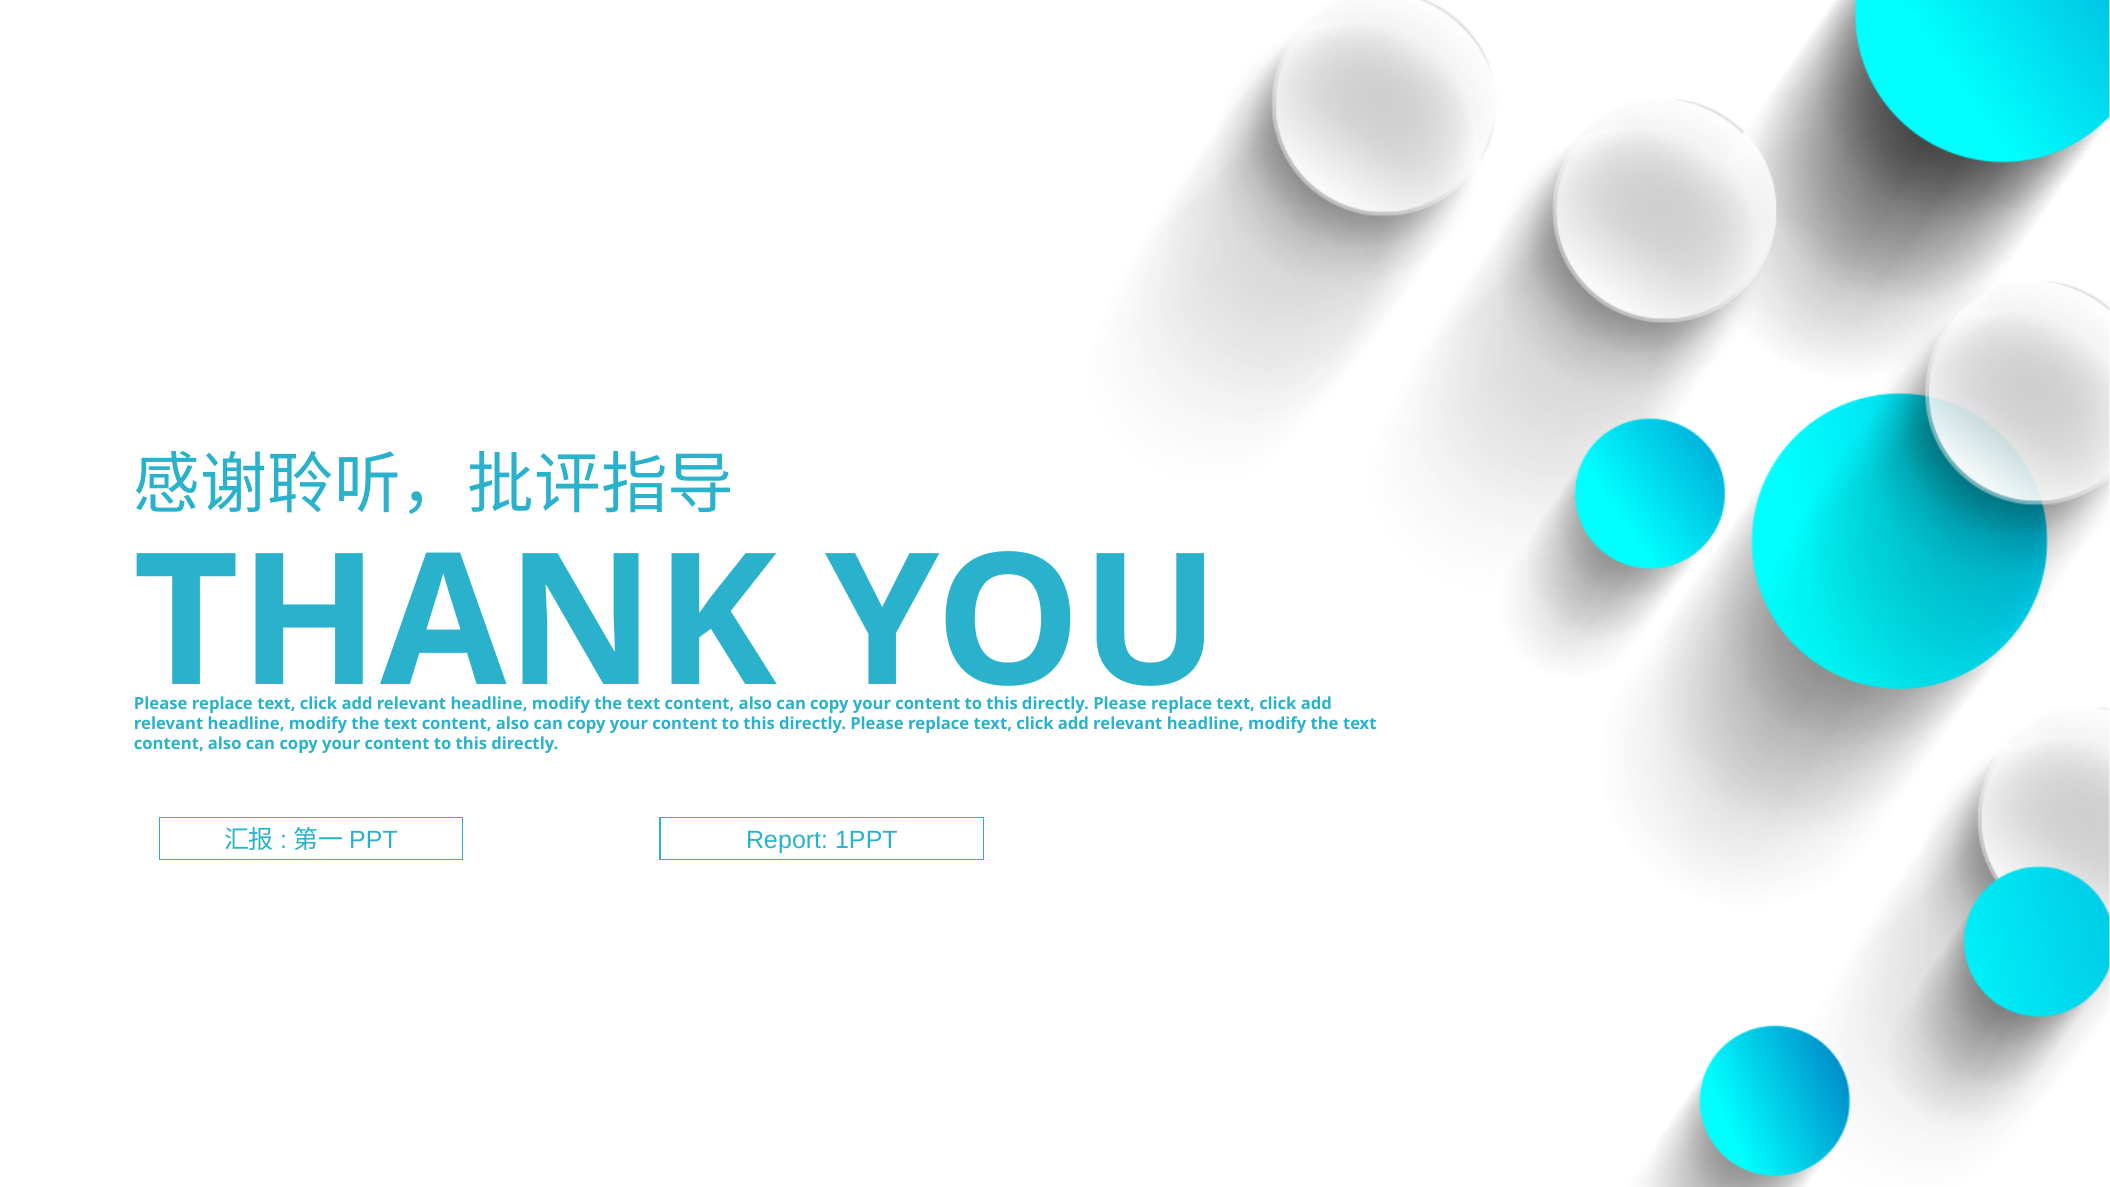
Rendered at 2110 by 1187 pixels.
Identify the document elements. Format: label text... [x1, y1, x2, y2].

text_box [0, 0, 2110, 1187]
text_box Report: 1PPT [660, 817, 984, 860]
text_box 感谢聆听，批评指导 [133, 440, 1268, 501]
text_box THANK YOU [133, 501, 1303, 693]
text_box 汇报:第一PPT [159, 817, 463, 860]
text_box Please replace text, click add relevant headline, modify the text content, also can copy your content to this directly. Please replace text, click add relevant headline, modify the text content, also can copy your content to this directly. Please replace text, click add relevant headline, modify the text content, also can copy your content to this directly. [133, 693, 1398, 754]
